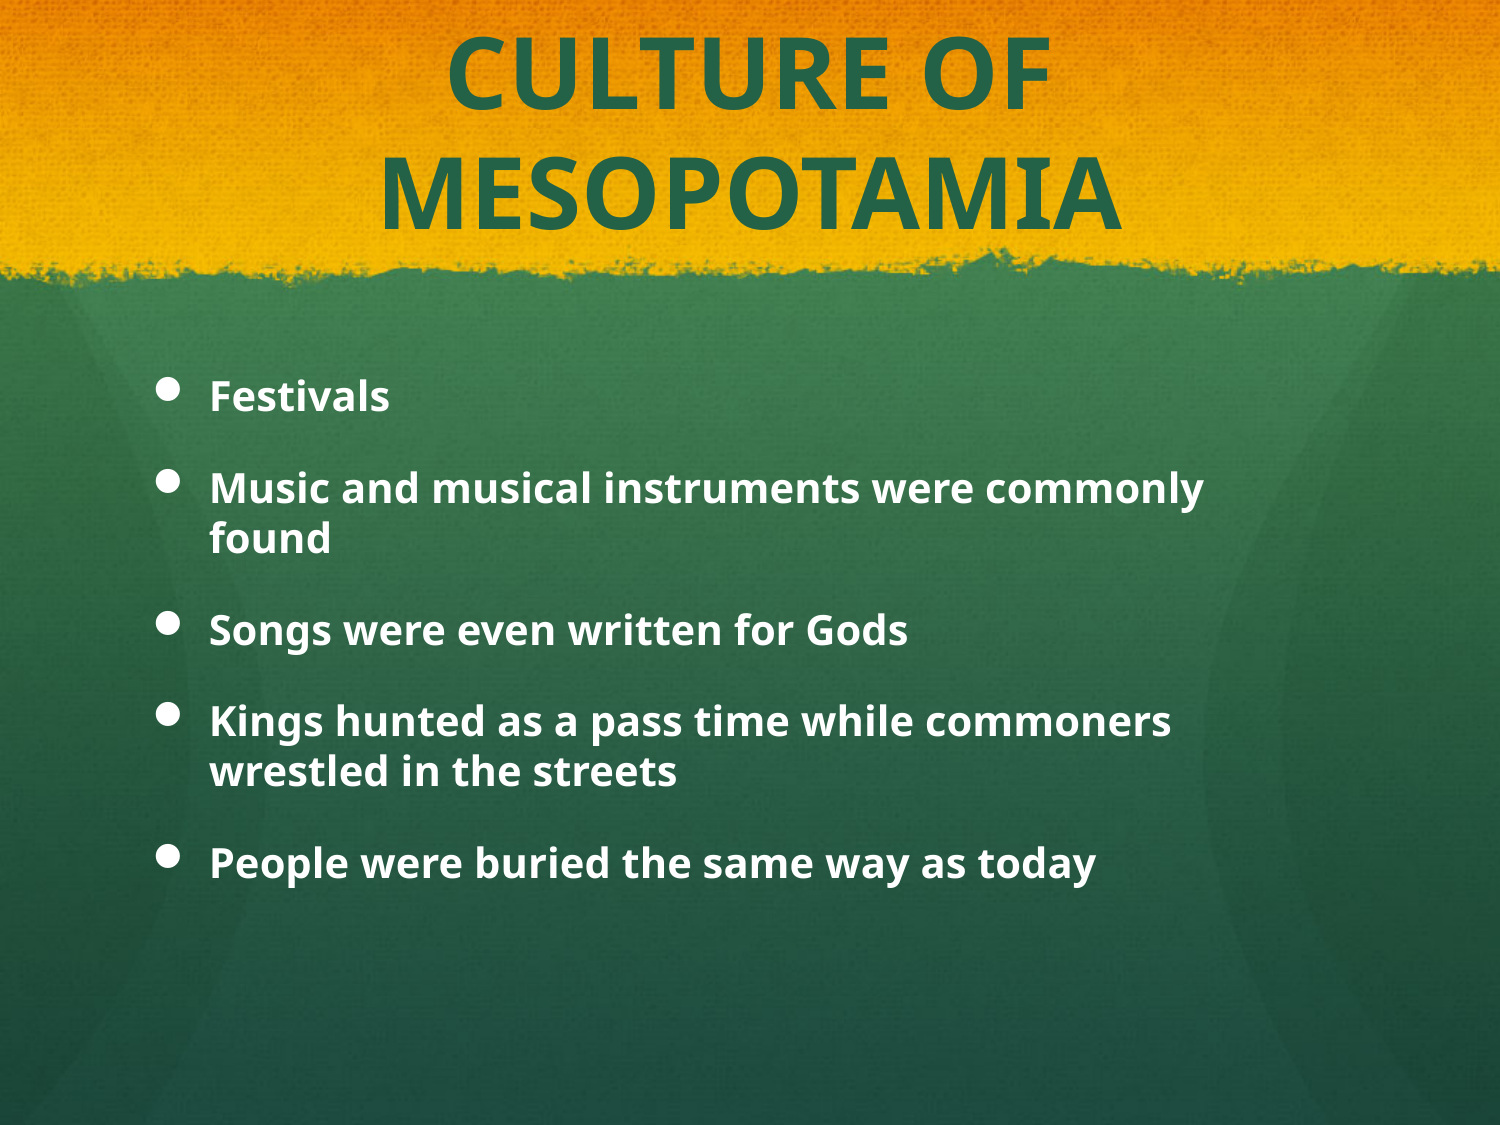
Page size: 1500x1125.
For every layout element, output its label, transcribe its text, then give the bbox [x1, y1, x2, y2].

picture [0, 0, 1500, 1125]
list Festivals Music and musical instruments were commonly found Songs were even written for Gods Kings hunted as a pass time while commoners wrestled in the streets People were buried the same way as today [137, 362, 1344, 990]
title CULTURE OF MESOPOTAMIA [125, 13, 1375, 246]
